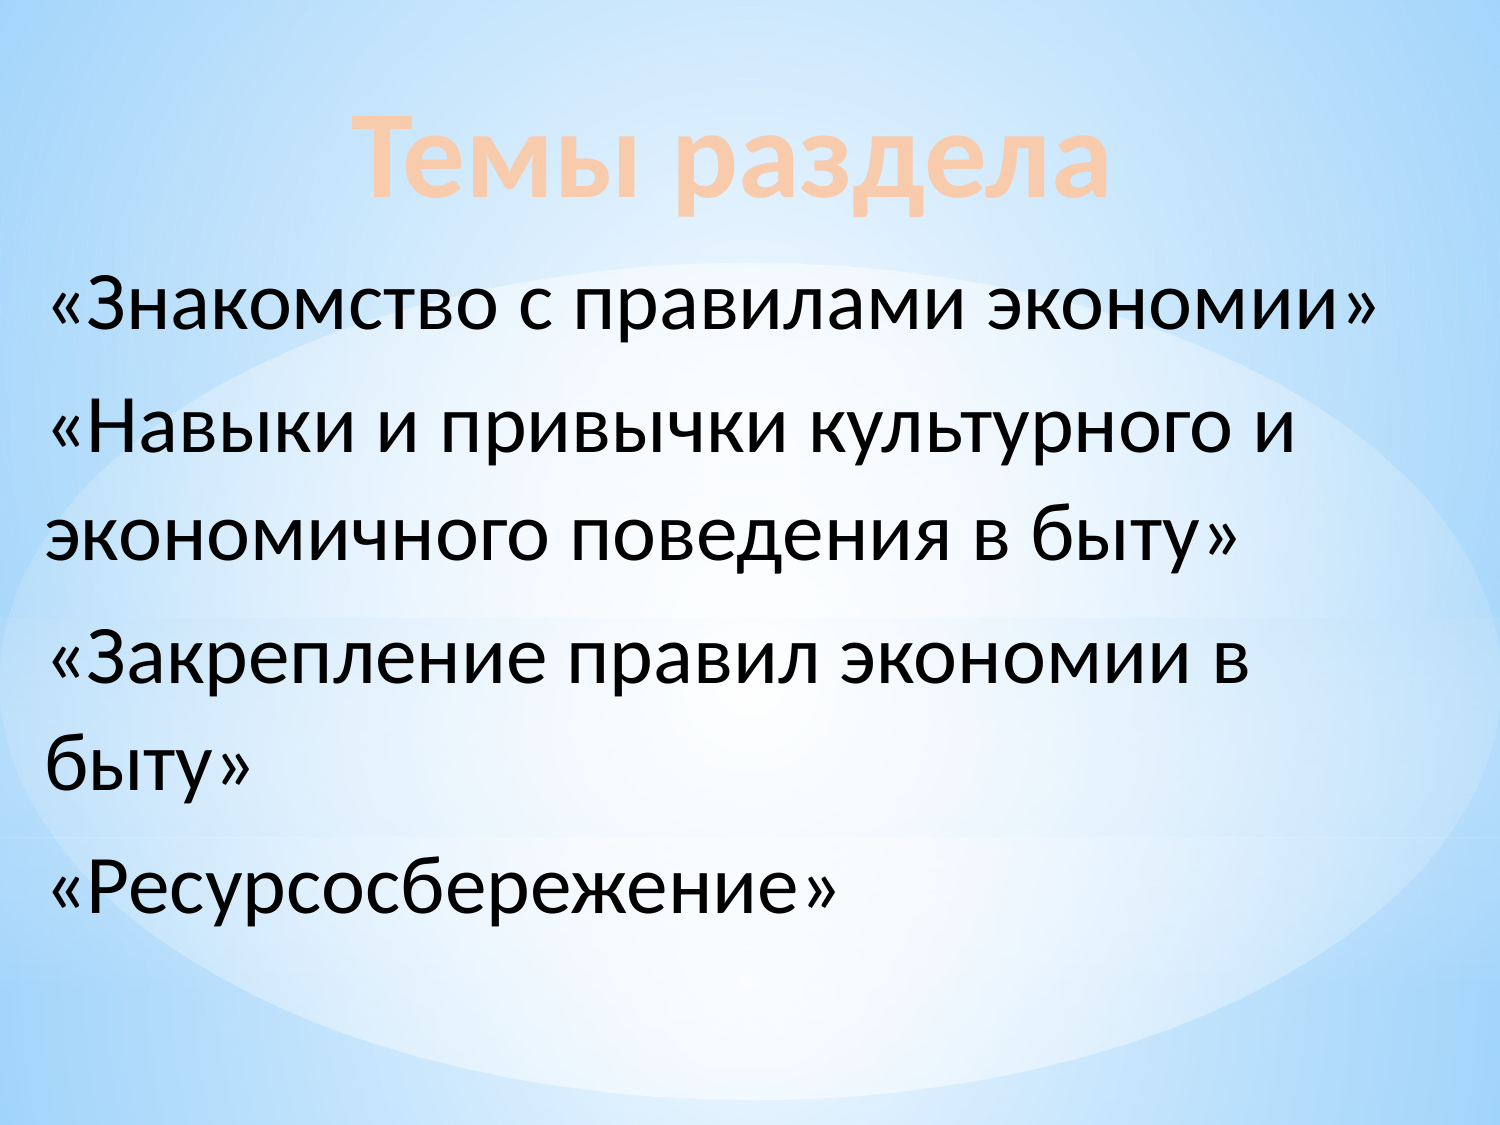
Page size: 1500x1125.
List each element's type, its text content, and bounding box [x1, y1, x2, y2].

text_box Темы раздела «Знакомство с правилами экономии» «Навыки и привычки культурного и экономичного поведения в быту» «Закрепление правил экономии в быту» «Ресурсосбережение» [29, 54, 1436, 939]
